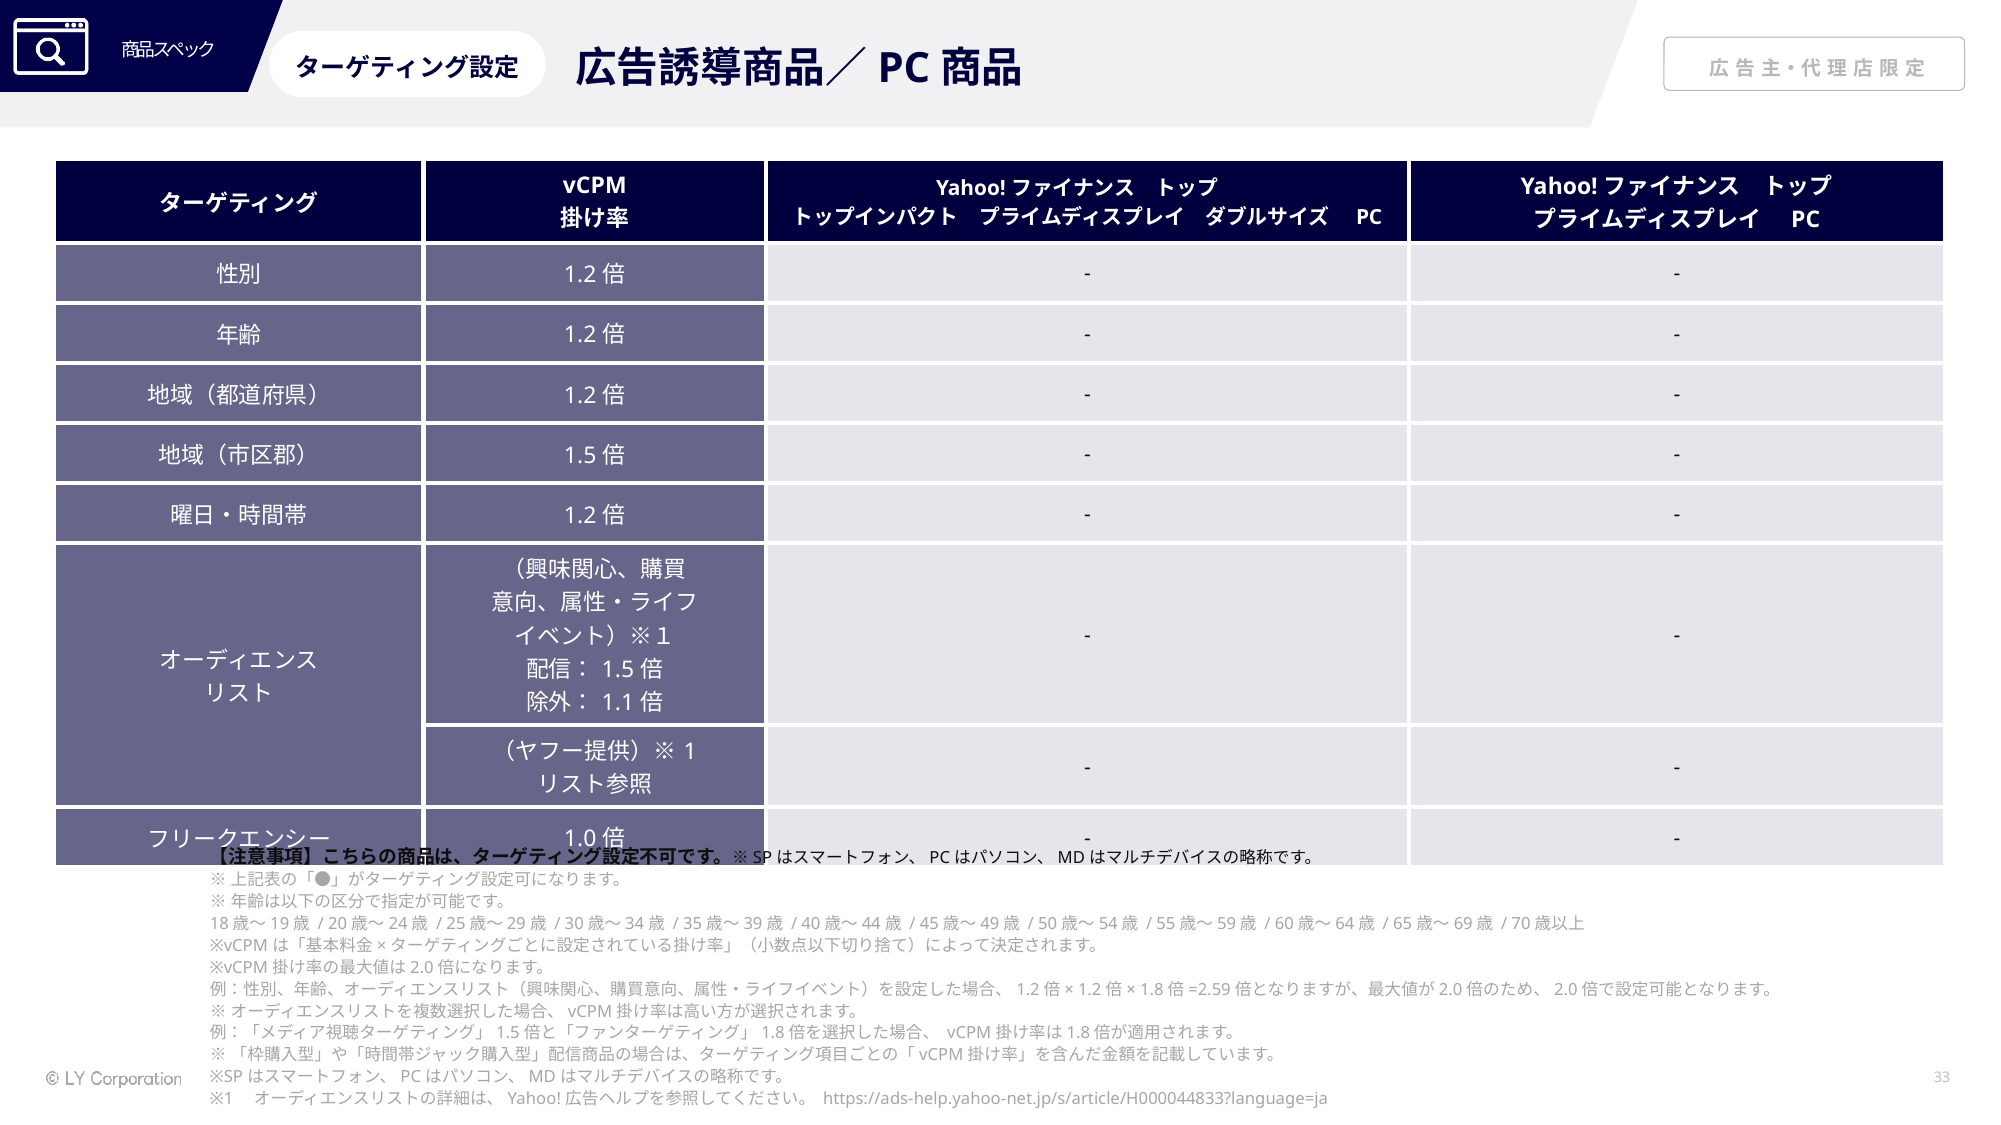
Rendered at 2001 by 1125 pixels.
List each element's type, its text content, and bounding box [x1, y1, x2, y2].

table_cell - [768, 545, 1407, 723]
table_cell オーディエンス リスト [56, 545, 421, 805]
table_cell - [768, 727, 1407, 805]
text_box 広告誘導商品／PC商品 [575, 41, 1218, 97]
table_cell - [768, 809, 1407, 842]
table_cell 1.2倍 [426, 305, 764, 361]
table_cell - [768, 305, 1407, 361]
table_cell （ヤフー提供）※1 リスト参照 [426, 727, 764, 805]
table_header vCPM 掛け率 [426, 161, 764, 241]
table_cell - [1411, 485, 1943, 541]
picture [8, 4, 92, 88]
table_cell - [1411, 425, 1943, 481]
table_cell - [768, 365, 1407, 421]
table_cell 年齢 [56, 305, 421, 361]
table_cell （興味関心、購買 意向、属性・ライフ イベント）※１ 配信：1.5倍 除外：1.1倍 [426, 545, 764, 723]
table_cell 1.0倍 [426, 809, 764, 842]
table_cell フリークエンシー [56, 809, 421, 865]
table_header Yahoo!ファイナンス トップ プライムディスプレイ PC [1411, 161, 1943, 241]
text_box ターゲティング設定 [267, 29, 548, 99]
table_cell - [1411, 727, 1943, 805]
table_cell - [1411, 545, 1943, 723]
text_box 【注意事項】こちらの商品は、ターゲティング設定不可です。※SPはスマートフォン、PCはパソコン、MDはマルチデバイスの略称です。 ※上記表の「●」がターゲティング設定可になります。 ※年齢は以下の区分で指定が可能です。 18歳～19歳 / 20歳～24歳 / 25歳～29歳 / 30歳～34歳 / 35歳～39歳 / 40歳～44歳 / 45歳～49歳 / 50歳～54歳 / 55歳～59歳 / 60歳～64歳 / 65歳～69歳 / 70歳以上 ※vCPMは「基本料金×ターゲティングごとに設定されている掛け率」（小数点以下切り捨て）によって決定されます。 ※vCPM掛け率の最大値は2.0倍になります。 例：性別、年齢、オーディエンスリスト（興味関心、購買意向、属性・ライフイベント）を設定した場合、1.2倍× 1.2倍× 1.8倍=2.59倍となりますが、最大値が2.0倍のため、2.0倍で設定可能となります。 ※オーディエンスリストを複数選択した場合、vCPM掛け率は高い方が選択されます。 例：「メディア視聴ターゲティング」1.5倍と「ファンターゲティング」1.8倍を選択した場合、 vCPM掛け率は1.8倍が適用されます。 ※「枠購入型」や「時間帯ジャック購入型」配信商品の場合は、ターゲティング項目ごとの「vCPM掛け率」を含んだ金額を記載しています。 ※SPはスマートフォン、PCはパソコン、MDはマルチデバイスの略称です。 ※1 オーディエンスリストの詳細は、Yahoo!広告ヘルプを参照してください。 https://ads-help.yahoo-net.jp/s/article/H000044833?language=ja [209, 842, 2000, 1112]
table_cell - [768, 485, 1407, 541]
table_cell 1.2倍 [426, 485, 764, 541]
table_cell 地域（都道府県） [56, 365, 421, 421]
text_box 商品スペック [97, 13, 240, 81]
table_cell - [768, 245, 1407, 301]
table_cell 1.2倍 [426, 245, 764, 301]
table_cell 1.2倍 [426, 365, 764, 421]
table_cell - [768, 425, 1407, 481]
table_cell - [1411, 809, 1943, 842]
table_cell - [1411, 305, 1943, 361]
table_cell - [1411, 365, 1943, 421]
picture [46, 1071, 181, 1088]
table_cell - [1411, 245, 1943, 301]
table_header Yahoo!ファイナンス トップ トップインパクト プライムディスプレイ ダブルサイズ PC [768, 161, 1407, 241]
table_cell 性別 [56, 245, 421, 301]
table_cell 1.5倍 [426, 425, 764, 481]
table_cell 曜日・時間帯 [56, 485, 421, 541]
table_header ターゲティング [56, 161, 421, 241]
table_cell 地域（市区郡） [56, 425, 421, 481]
